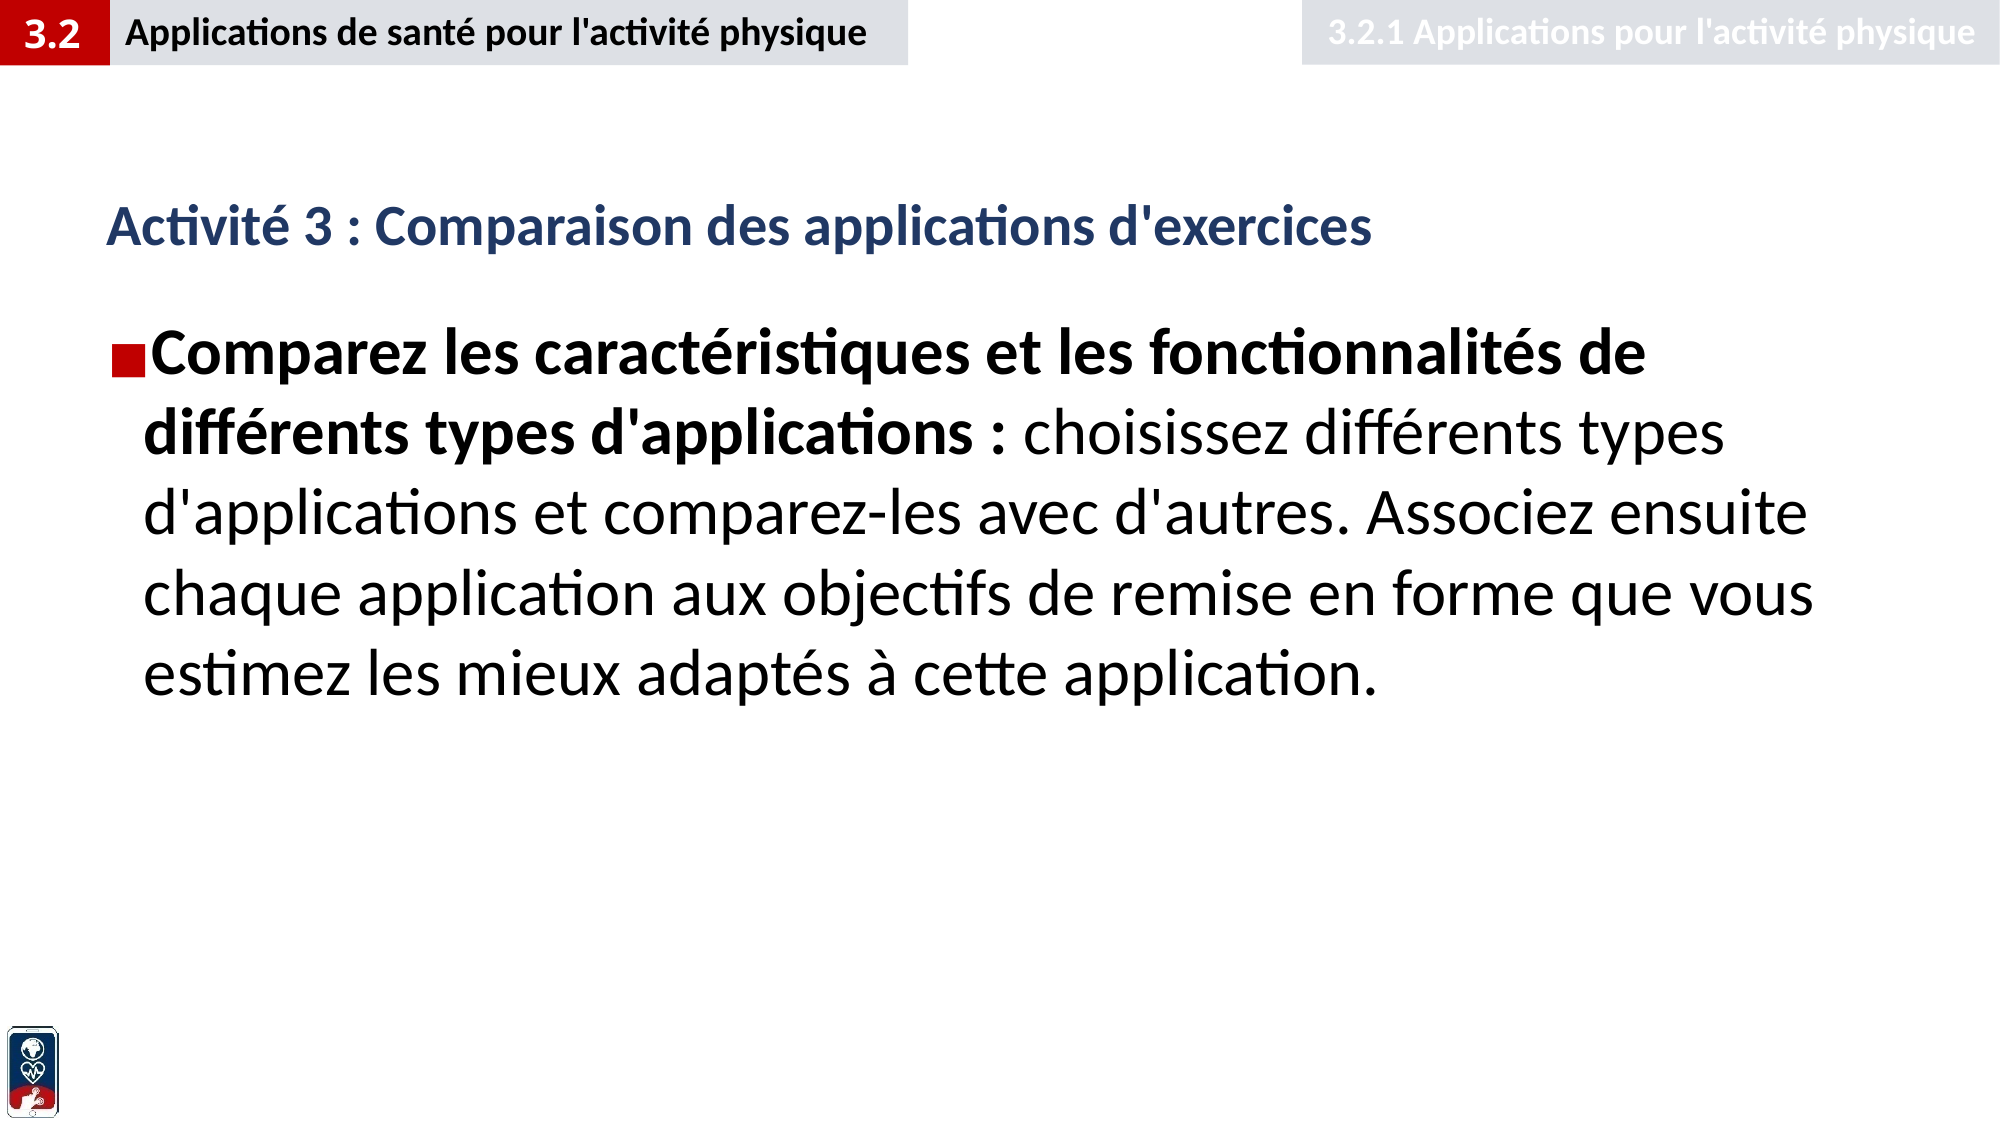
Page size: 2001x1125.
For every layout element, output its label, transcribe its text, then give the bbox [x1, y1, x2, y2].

title Activité 3 : Comparaison des applications d'exercices [91, 177, 1906, 277]
list Comparez les caractéristiques et les fonctionnalités de différents types d'applications : choisissez différents types d'applications et comparez-les avec d'autres. Associez ensuite chaque application aux objectifs de remise en forme que vous estimez les mieux adaptés à cette application. [91, 300, 1906, 855]
text_box 3.2.1 Applications pour l'activité physique [1302, 0, 2000, 65]
text_box Applications de santé pour l'activité physique [110, 0, 909, 66]
text_box 3.2 [9, 9, 102, 56]
picture [7, 1026, 59, 1118]
text_box [0, 0, 110, 66]
